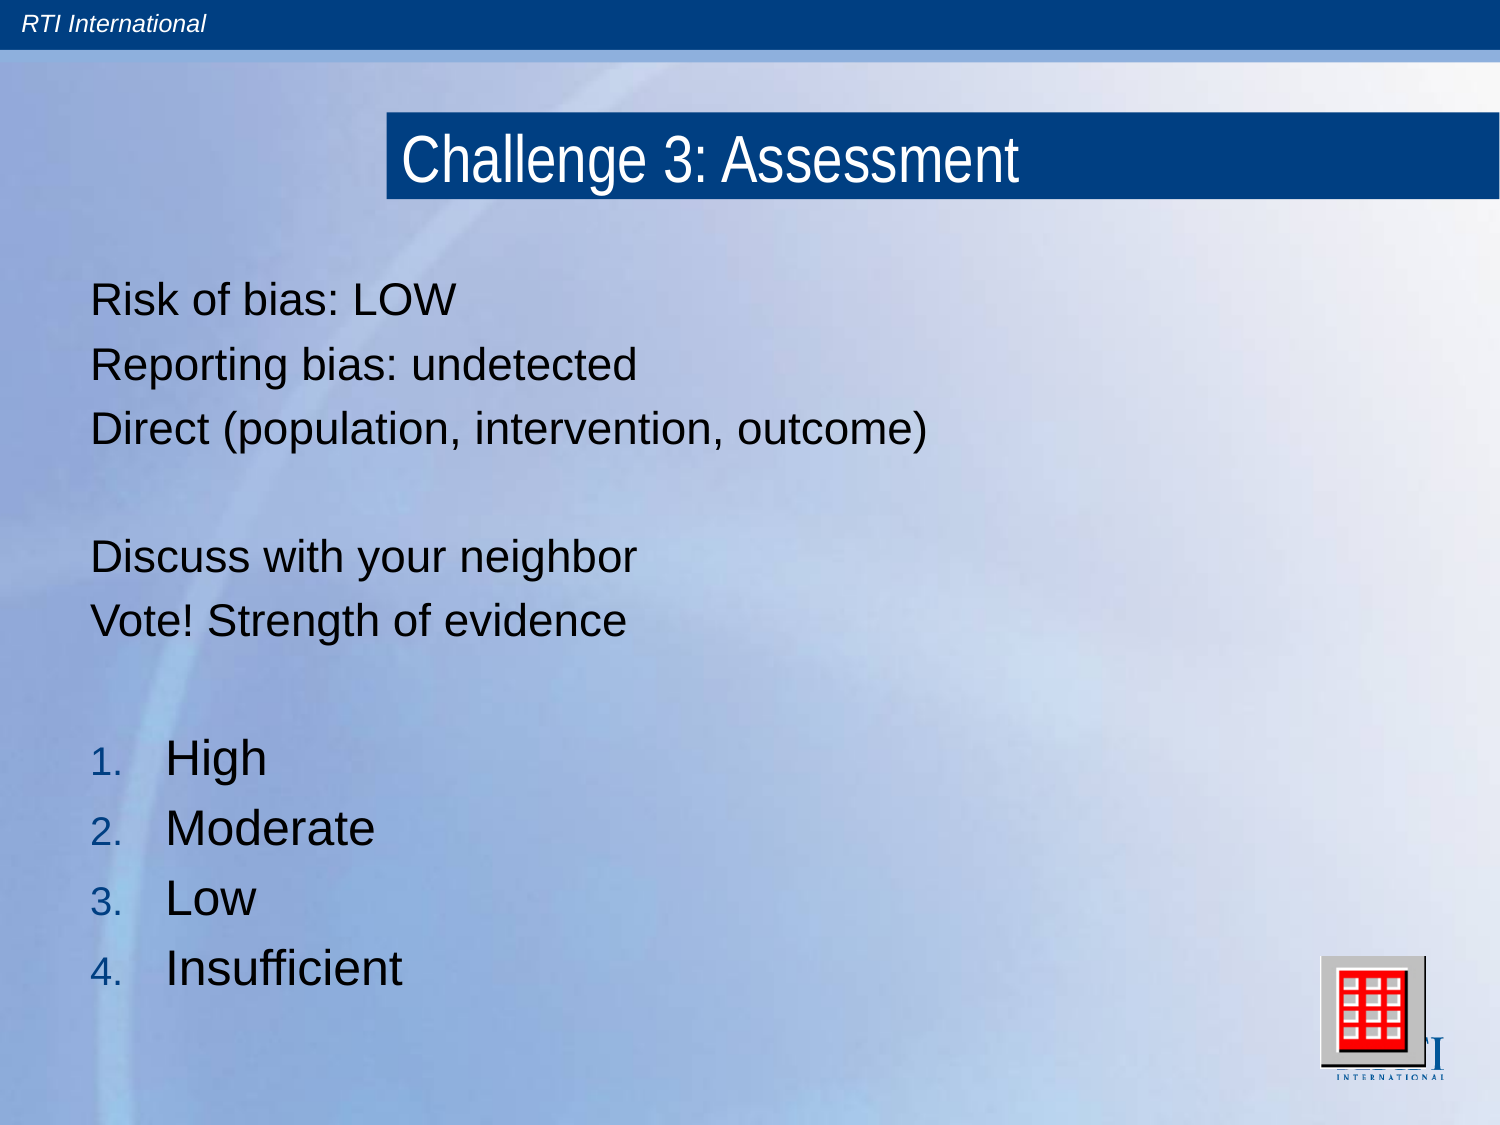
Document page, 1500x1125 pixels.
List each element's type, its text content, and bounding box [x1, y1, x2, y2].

picture [0, 63, 1500, 1125]
list Risk of bias: LOW Reporting bias: undetected Direct (population, intervention, outcome) Discuss with your neighbor Vote! Strength of evidence High Moderate Low Insufficient [74, 262, 1426, 1006]
title Challenge 3: Assessment [386, 111, 1500, 200]
